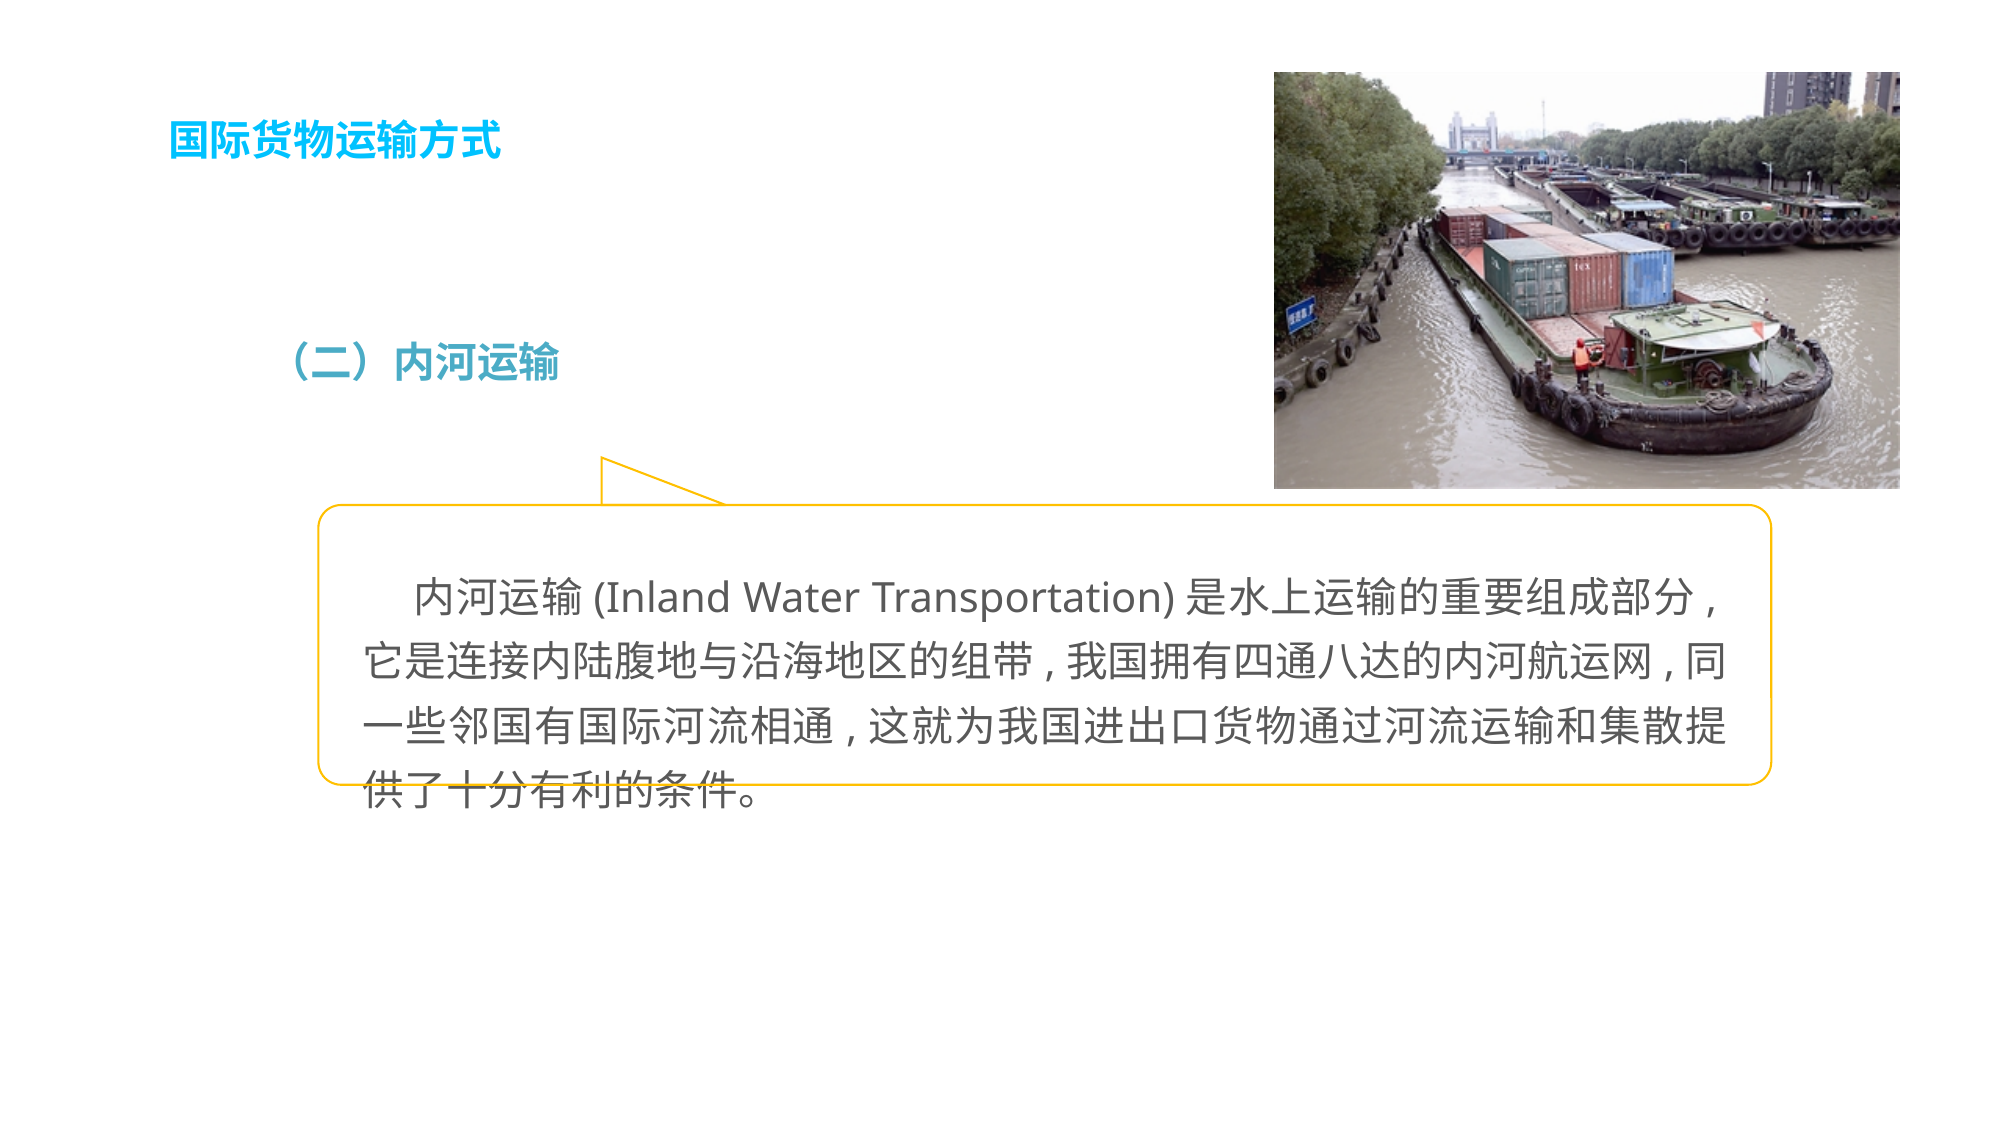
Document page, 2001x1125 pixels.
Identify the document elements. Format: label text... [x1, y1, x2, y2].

picture [1274, 72, 1900, 489]
text_box （二）内河运输 [253, 303, 1274, 394]
text_box 国际货物运输方式 [153, 106, 860, 172]
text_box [318, 457, 1772, 785]
text_box 内河运输(Inland Water Transportation)是水上运输的重要组成部分,它是连接内陆腹地与沿海地区的组带,我国拥有四通八达的内河航运网,同一些邻国有国际河流相通,这就为我国进出口货物通过河流运输和集散提供了十分有利的条件。 [347, 786, 1742, 822]
